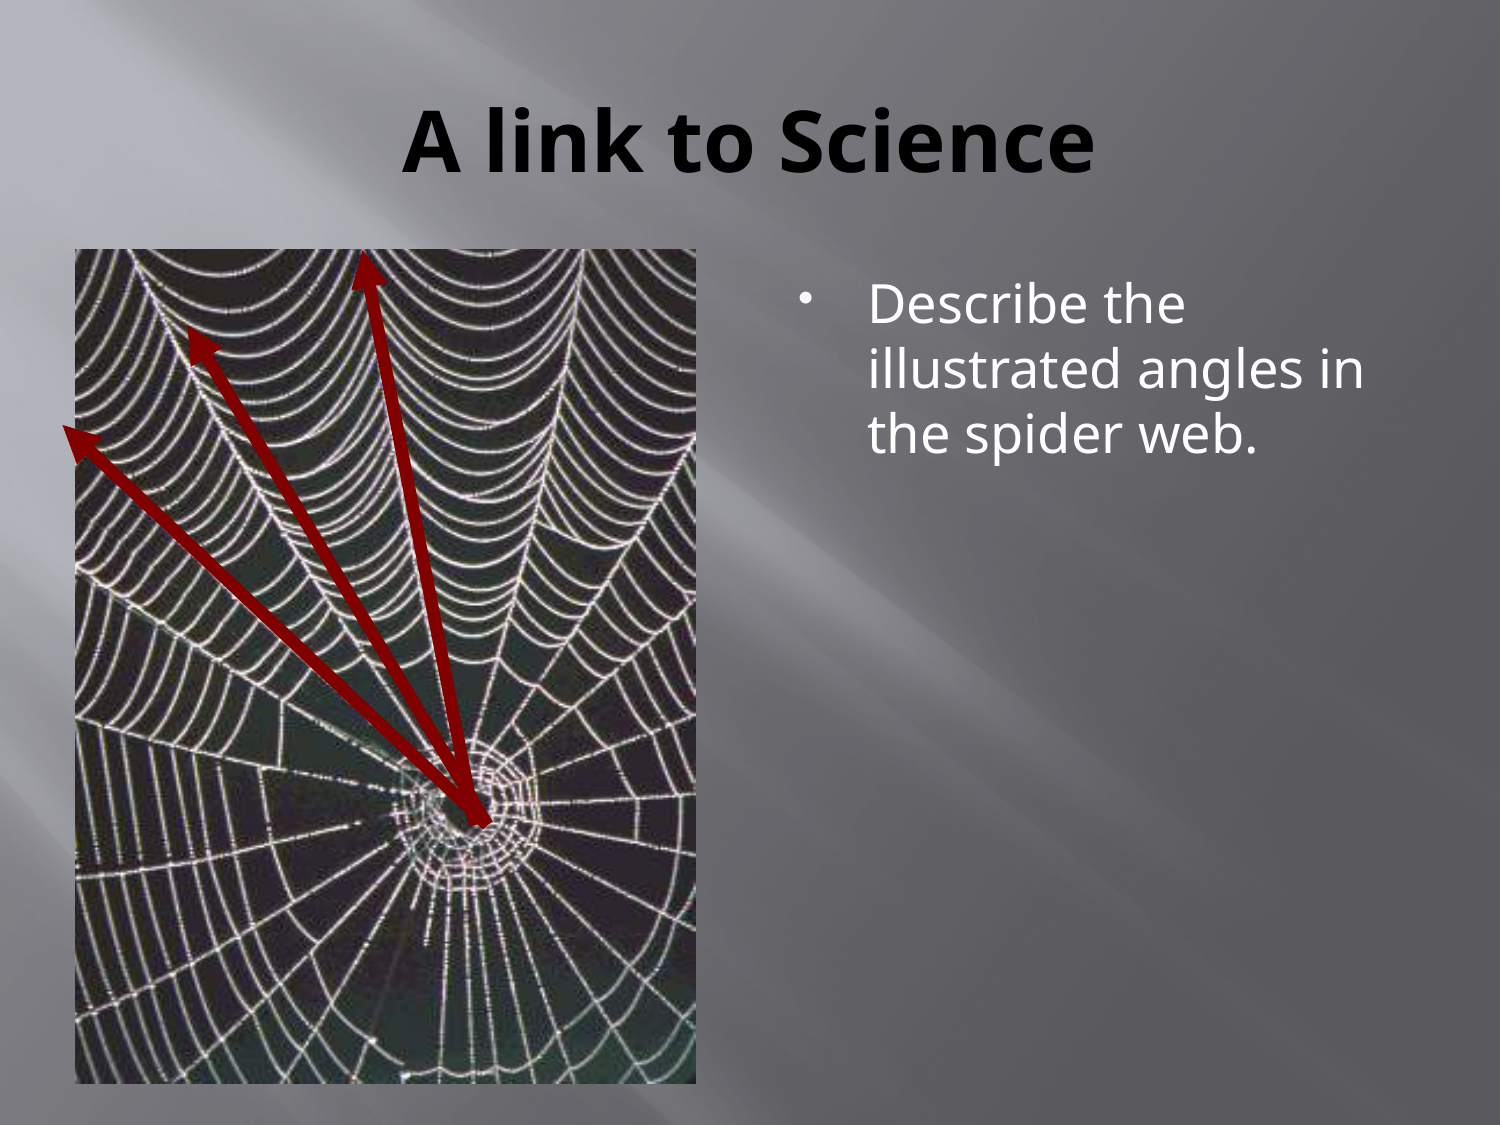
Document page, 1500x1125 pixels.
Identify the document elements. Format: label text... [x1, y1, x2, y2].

list Describe the illustrated angles in the spider web. [762, 262, 1425, 1005]
title A link to Science [75, 45, 1425, 233]
picture [74, 249, 697, 1084]
text_box [62, 424, 74, 438]
